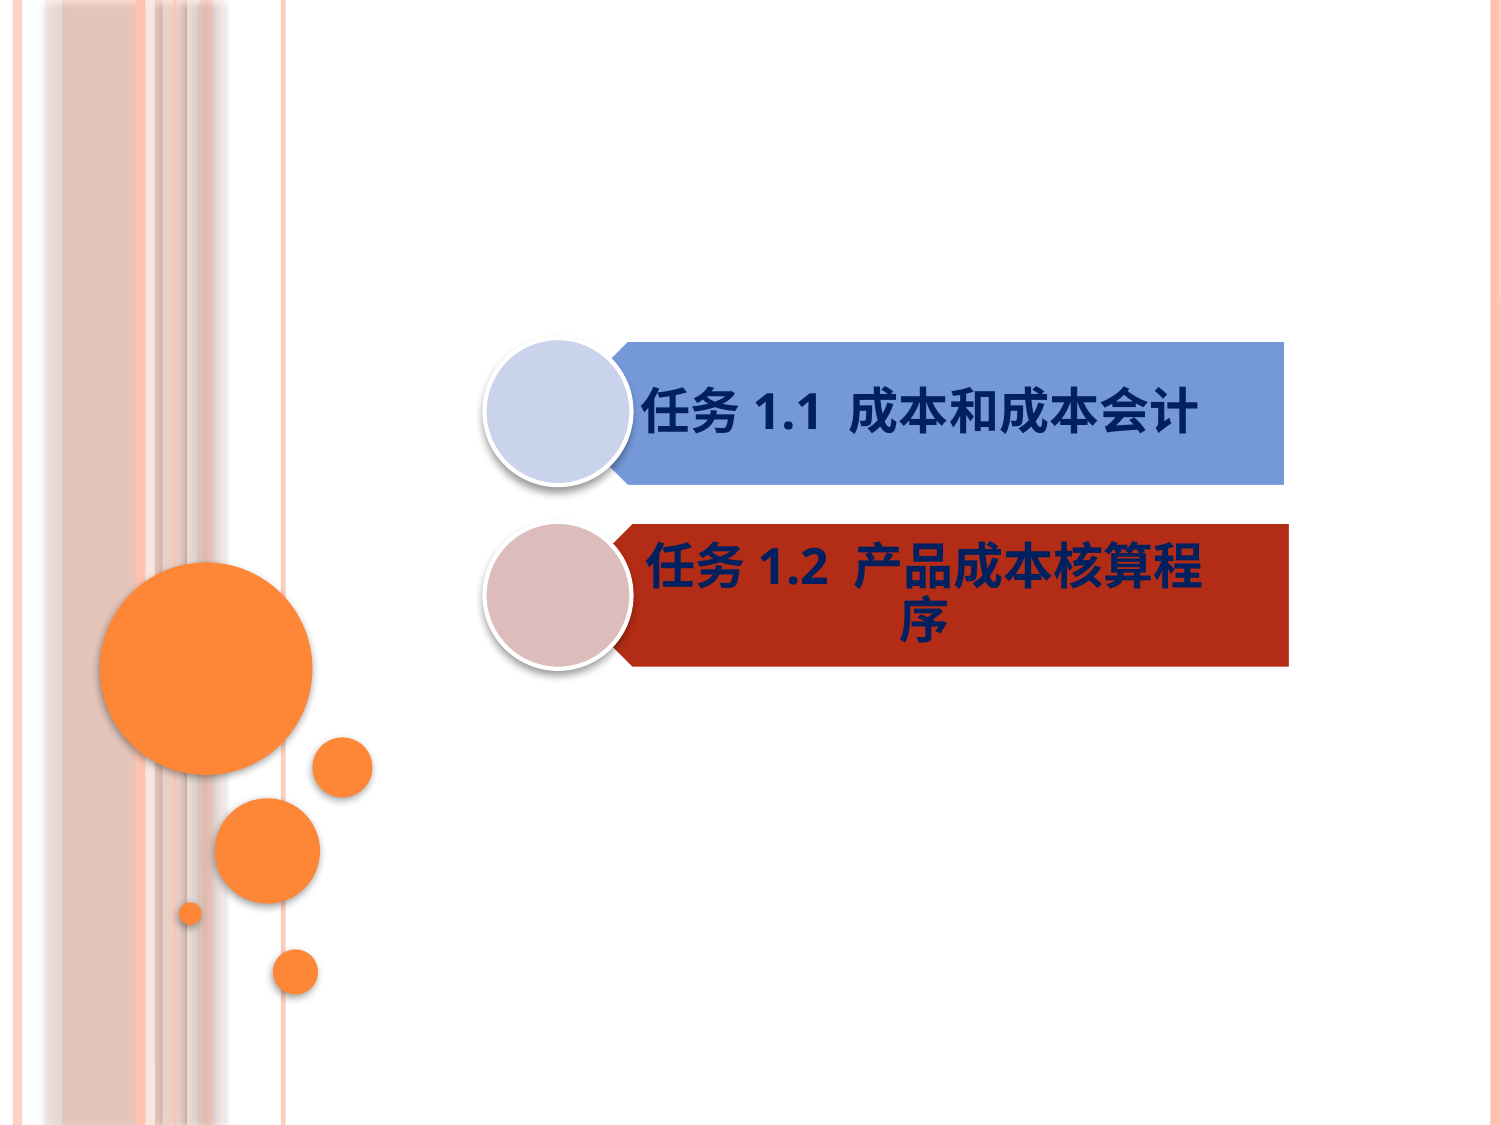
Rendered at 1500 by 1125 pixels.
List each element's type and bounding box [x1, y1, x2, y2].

text_box [335, 337, 1440, 670]
